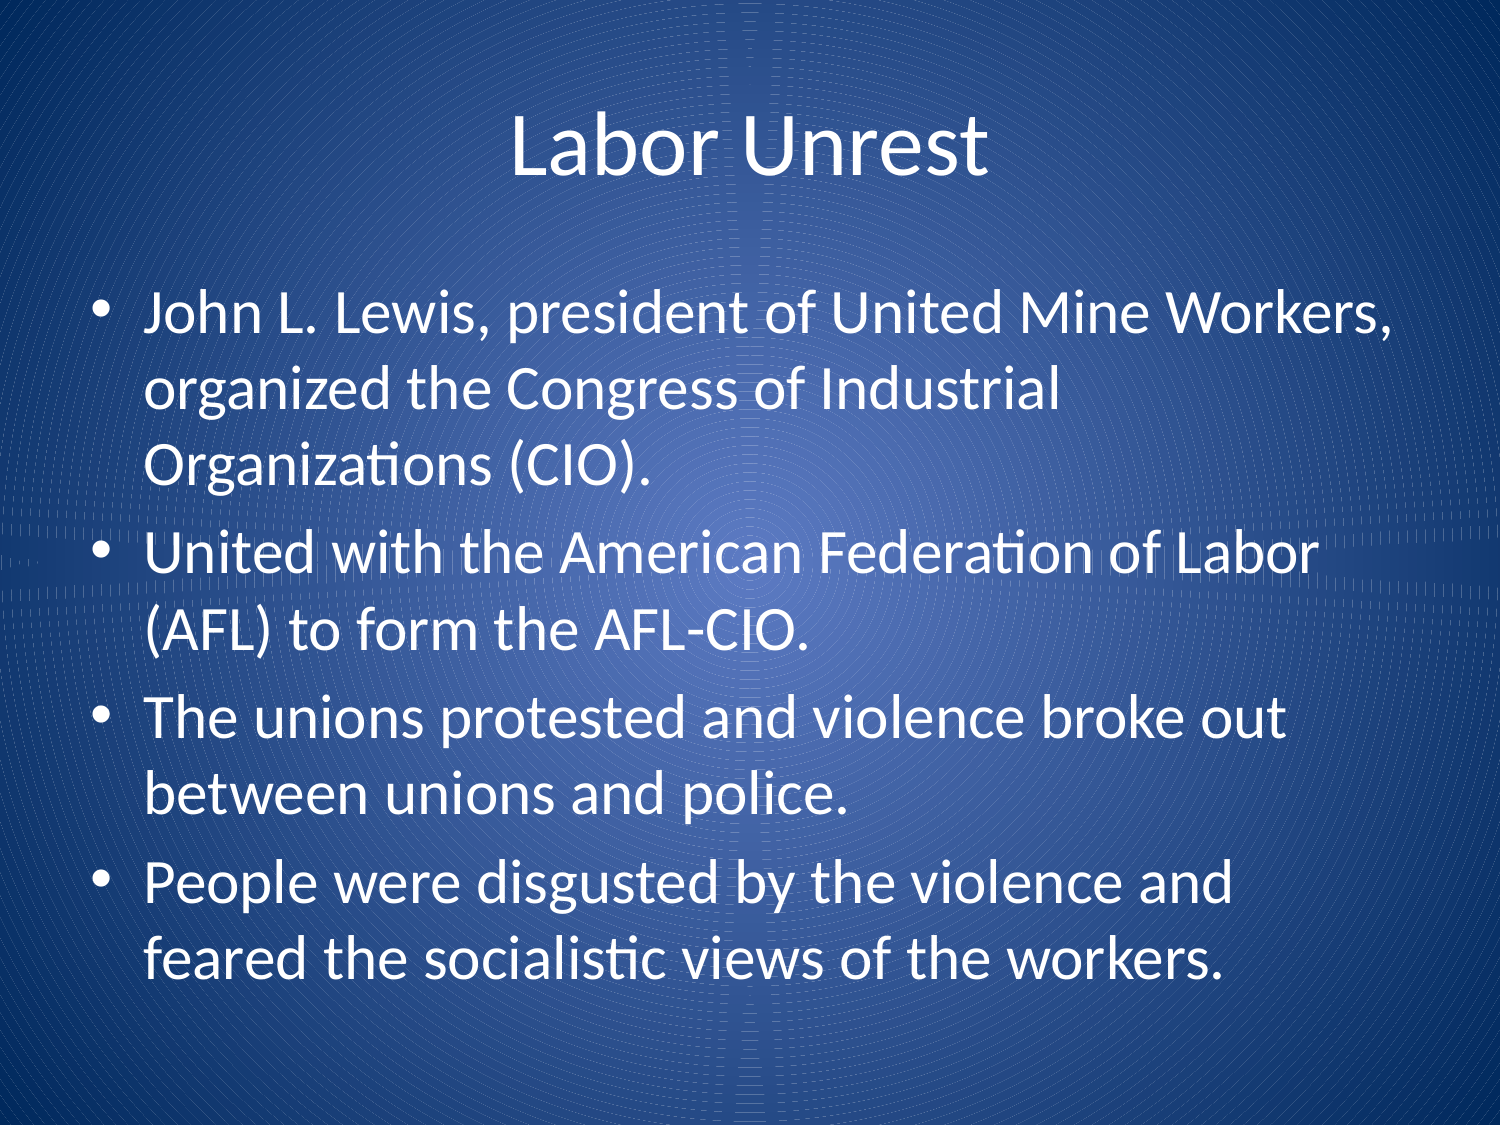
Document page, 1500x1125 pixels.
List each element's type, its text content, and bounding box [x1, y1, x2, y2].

list John L. Lewis, president of United Mine Workers, organized the Congress of Industrial Organizations (CIO). United with the American Federation of Labor (AFL) to form the AFL-CIO. The unions protested and violence broke out between unions and police. People were disgusted by the violence and feared the socialistic views of the workers. [75, 262, 1425, 1005]
title Labor Unrest [75, 45, 1425, 233]
